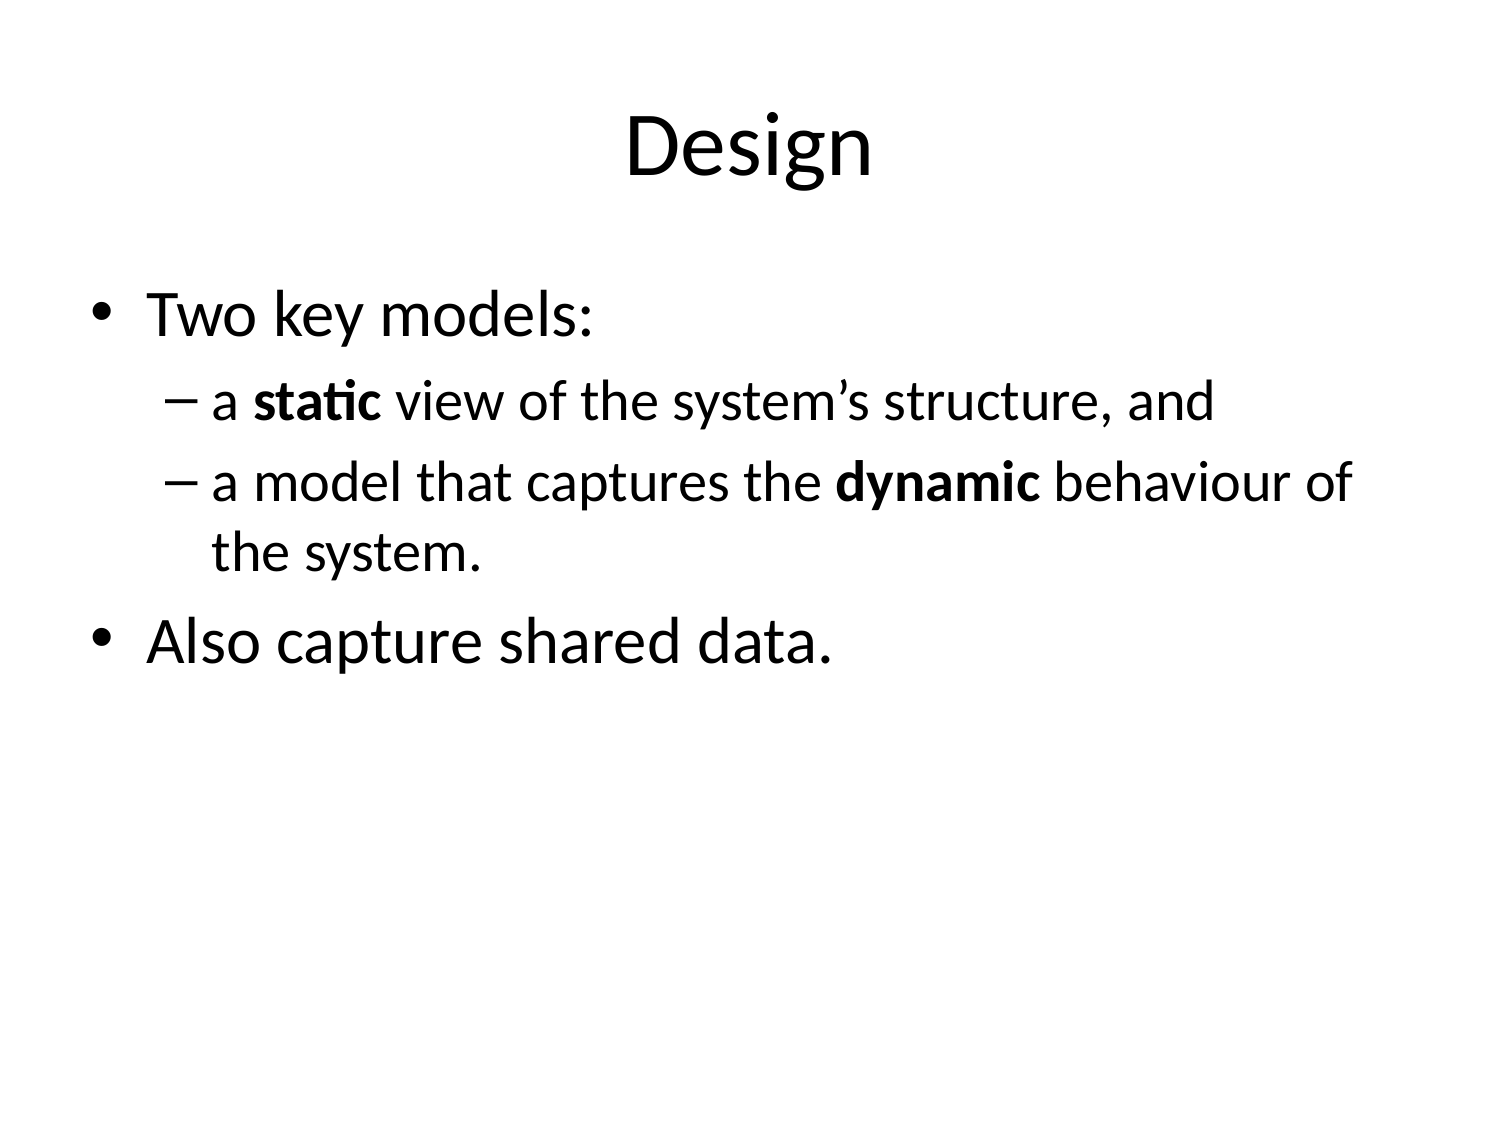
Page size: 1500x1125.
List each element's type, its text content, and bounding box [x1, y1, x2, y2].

title Design [75, 45, 1425, 233]
list Two key models: a static view of the system’s structure, and a model that captures the dynamic behaviour of the system. Also capture shared data. [75, 262, 1425, 1005]
